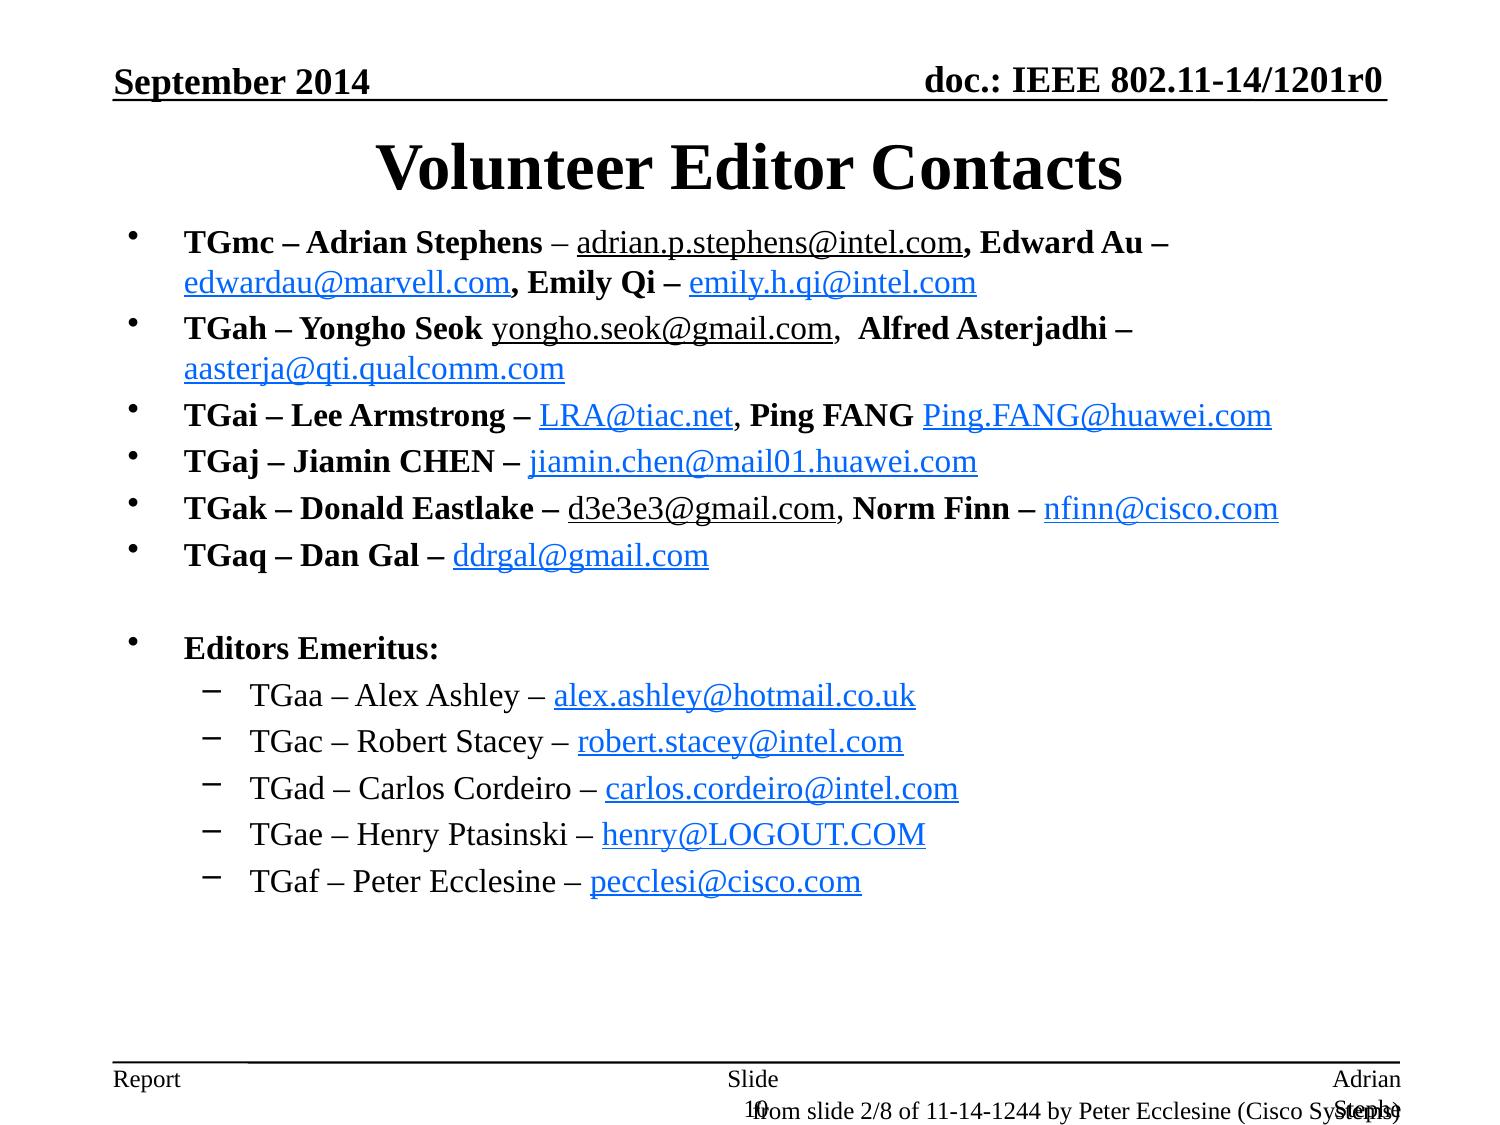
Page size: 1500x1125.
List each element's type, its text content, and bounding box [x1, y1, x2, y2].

text_box September 2014 [113, 57, 371, 103]
slide_number Slide 10 [720, 1063, 792, 1087]
title Volunteer Editor Contacts [112, 75, 1388, 212]
text_box from slide 2/8 of 11-14-1244 by Peter Ecclesine (Cisco Systems) [343, 1087, 1417, 1125]
footer Adrian Stephens, Intel Corporation [1324, 1061, 1402, 1087]
list TGmc – Adrian Stephens – adrian.p.stephens@intel.com, Edward Au – edwardau@marvell.com, Emily Qi – emily.h.qi@intel.com TGah – Yongho Seok yongho.seok@gmail.com, Alfred Asterjadhi – aasterja@qti.qualcomm.com TGai – Lee Armstrong – LRA@tiac.net, Ping FANG Ping.FANG@huawei.com TGaj – Jiamin CHEN – jiamin.chen@mail01.huawei.com TGak – Donald Eastlake – d3e3e3@gmail.com, Norm Finn – nfinn@cisco.com TGaq – Dan Gal – ddrgal@gmail.com Editors Emeritus: TGaa – Alex Ashley – alex.ashley@hotmail.co.uk TGac – Robert Stacey – robert.stacey@intel.com TGad – Carlos Cordeiro – carlos.cordeiro@intel.com TGae – Henry Ptasinski – henry@LOGOUT.COM TGaf – Peter Ecclesine – pecclesi@cisco.com [112, 212, 1388, 1063]
